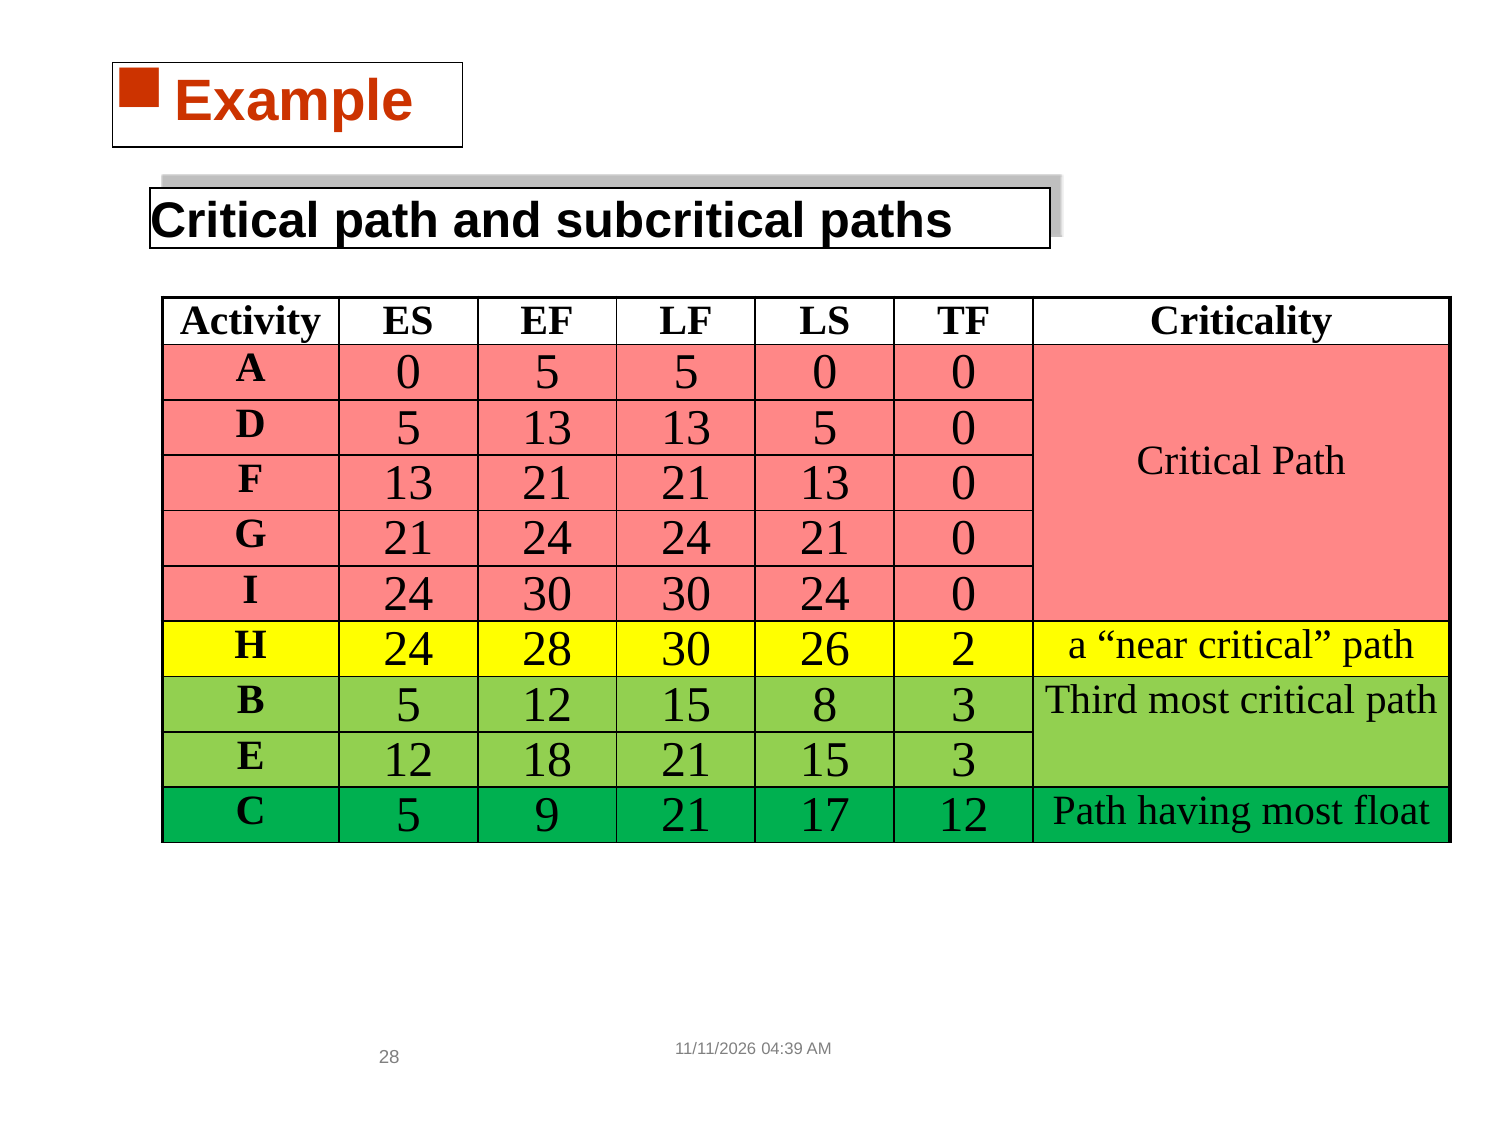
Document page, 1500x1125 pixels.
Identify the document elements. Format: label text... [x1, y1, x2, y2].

table_cell B [164, 677, 338, 731]
table_cell 0 [895, 456, 1032, 510]
table_cell 5 [340, 401, 477, 454]
table_cell G [164, 511, 338, 565]
table_cell 17 [756, 788, 893, 842]
table_cell 24 [479, 511, 616, 565]
table_header LF [617, 299, 754, 344]
table_header EF [479, 299, 616, 344]
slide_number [674, 1037, 914, 1067]
table_cell 2 [895, 622, 1032, 676]
table_header ES [340, 299, 477, 344]
table_cell 0 [756, 345, 893, 399]
table_cell C [164, 788, 338, 842]
table_cell F [164, 456, 338, 510]
table_cell 21 [340, 511, 477, 565]
table_cell 21 [756, 511, 893, 565]
table_cell 30 [617, 622, 754, 676]
table_cell 18 [479, 733, 616, 786]
table_cell 12 [340, 733, 477, 786]
table_cell 5 [617, 345, 754, 399]
slide_number 28 [359, 1044, 419, 1097]
table_cell 28 [479, 622, 616, 676]
table_cell 24 [617, 511, 754, 565]
table_cell 0 [895, 401, 1032, 454]
text_box Example [112, 62, 463, 148]
table_cell 5 [756, 401, 893, 454]
table_cell 0 [895, 567, 1032, 620]
table_cell 13 [756, 456, 893, 510]
table_cell 13 [479, 401, 616, 454]
table_cell A [164, 345, 338, 399]
table_cell 8 [756, 677, 893, 731]
table_cell 21 [617, 788, 754, 842]
table_cell Path having most float [1034, 788, 1448, 842]
table_cell 15 [756, 733, 893, 786]
table_cell 3 [895, 677, 1032, 731]
table_cell 5 [479, 345, 616, 399]
table_cell 15 [617, 677, 754, 731]
table_cell 5 [340, 788, 477, 842]
table_cell 9 [479, 788, 616, 842]
table_header TF [895, 299, 1032, 344]
table_cell 24 [340, 567, 477, 620]
table_cell 3 [895, 733, 1032, 786]
table_cell H [164, 622, 338, 676]
table_cell 12 [479, 677, 616, 731]
table_cell E [164, 733, 338, 786]
table_cell Critical Path [1034, 345, 1448, 620]
table_cell 26 [756, 622, 893, 676]
table_cell 21 [617, 733, 754, 786]
table_header Activity [164, 299, 338, 344]
table_cell Third most critical path [1034, 677, 1448, 786]
table_cell 30 [617, 567, 754, 620]
table_cell D [164, 401, 338, 454]
table_cell 13 [340, 456, 477, 510]
table_cell I [164, 567, 338, 620]
table_cell 0 [895, 511, 1032, 565]
table_cell 21 [617, 456, 754, 510]
table_cell 5 [340, 677, 477, 731]
table_header LS [756, 299, 893, 344]
table_cell a “near critical” path [1034, 622, 1448, 676]
text_box Critical path and subcritical paths [149, 187, 1050, 248]
table_cell 0 [340, 345, 477, 399]
table_cell 21 [479, 456, 616, 510]
table_cell 24 [340, 622, 477, 676]
table_cell 12 [895, 788, 1032, 842]
table_header Criticality [1034, 299, 1448, 344]
table_cell 30 [479, 567, 616, 620]
table_cell 0 [895, 345, 1032, 399]
table_cell 13 [617, 401, 754, 454]
table_cell 24 [756, 567, 893, 620]
